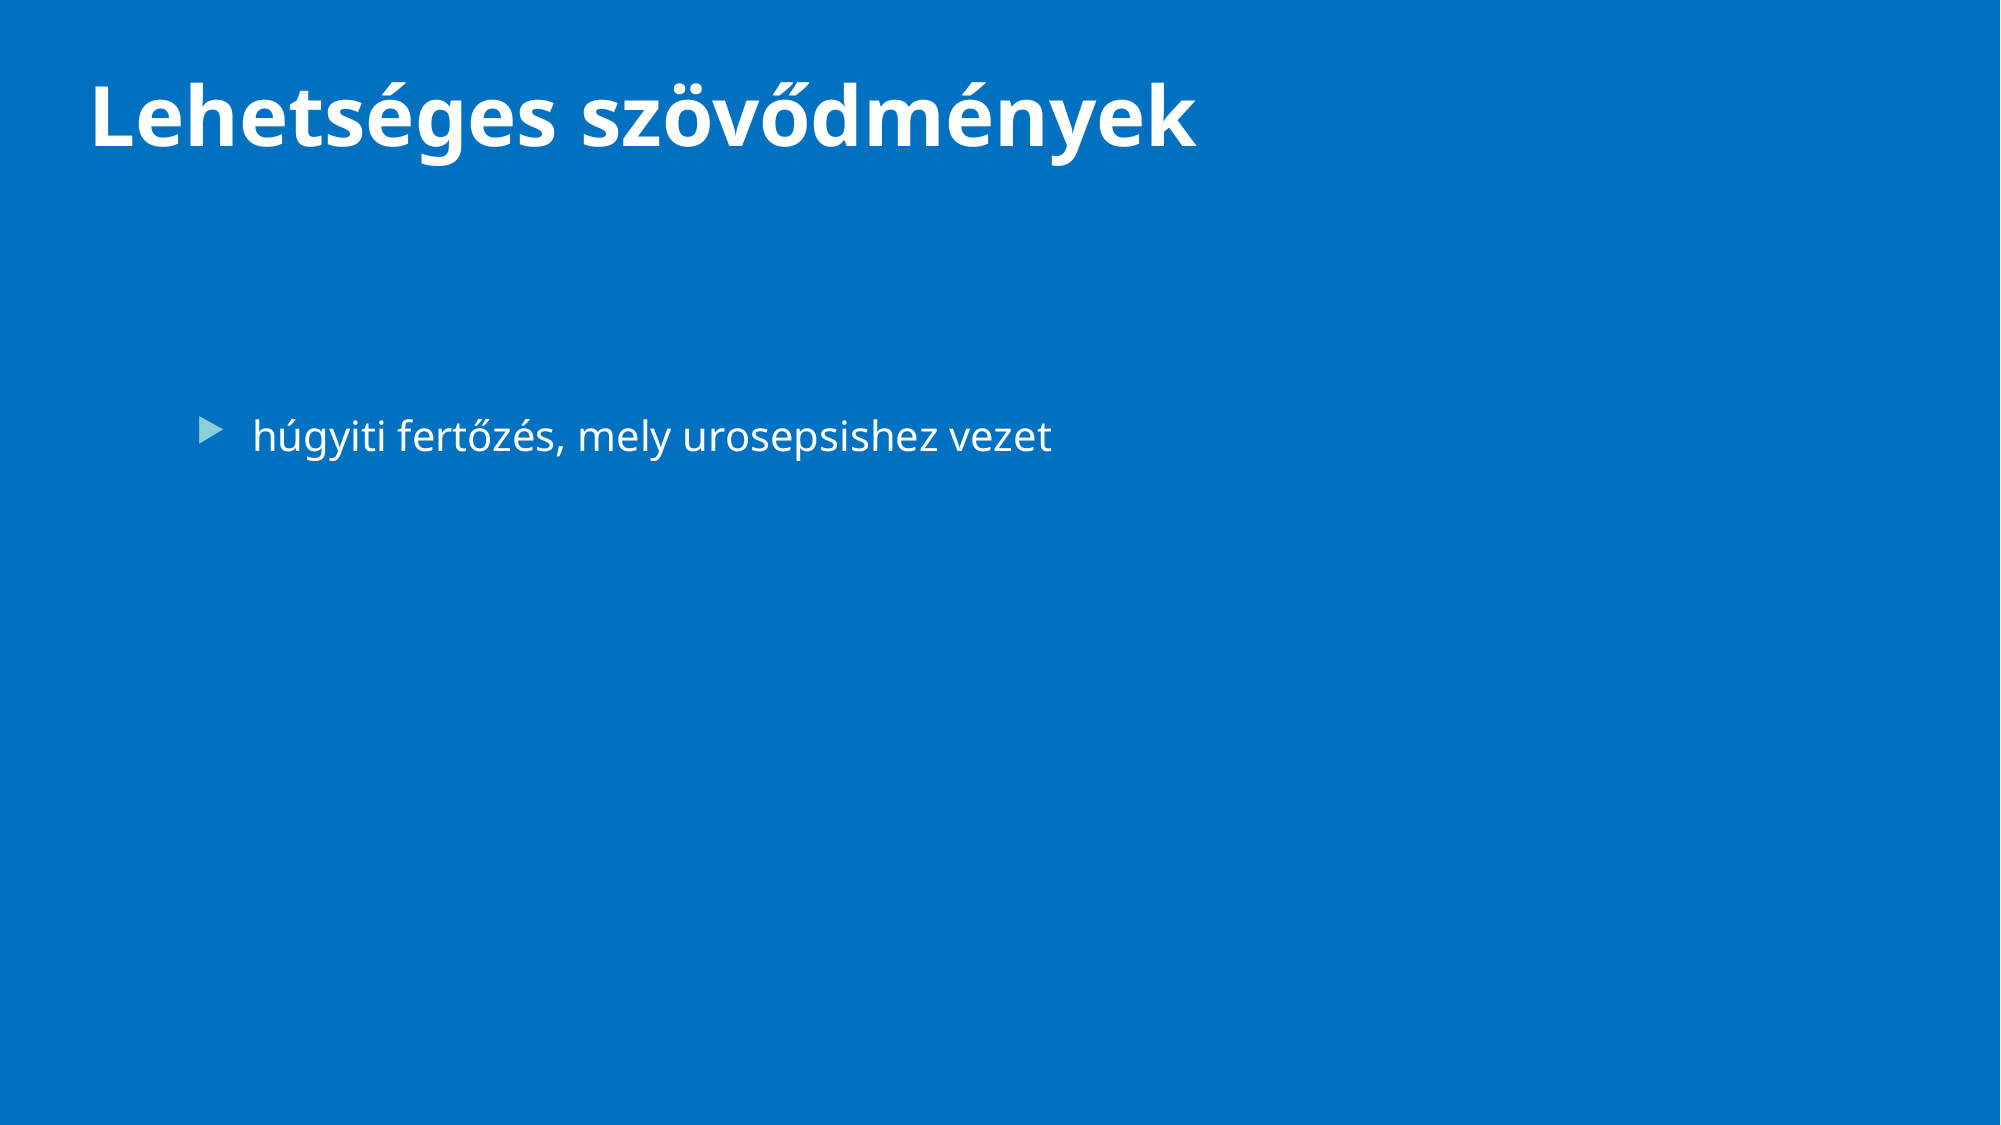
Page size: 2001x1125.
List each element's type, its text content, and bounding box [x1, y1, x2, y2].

title Lehetséges szövődmények [73, 55, 1423, 205]
list húgyiti fertőzés, mely urosepsishez vezet [181, 336, 1649, 1025]
